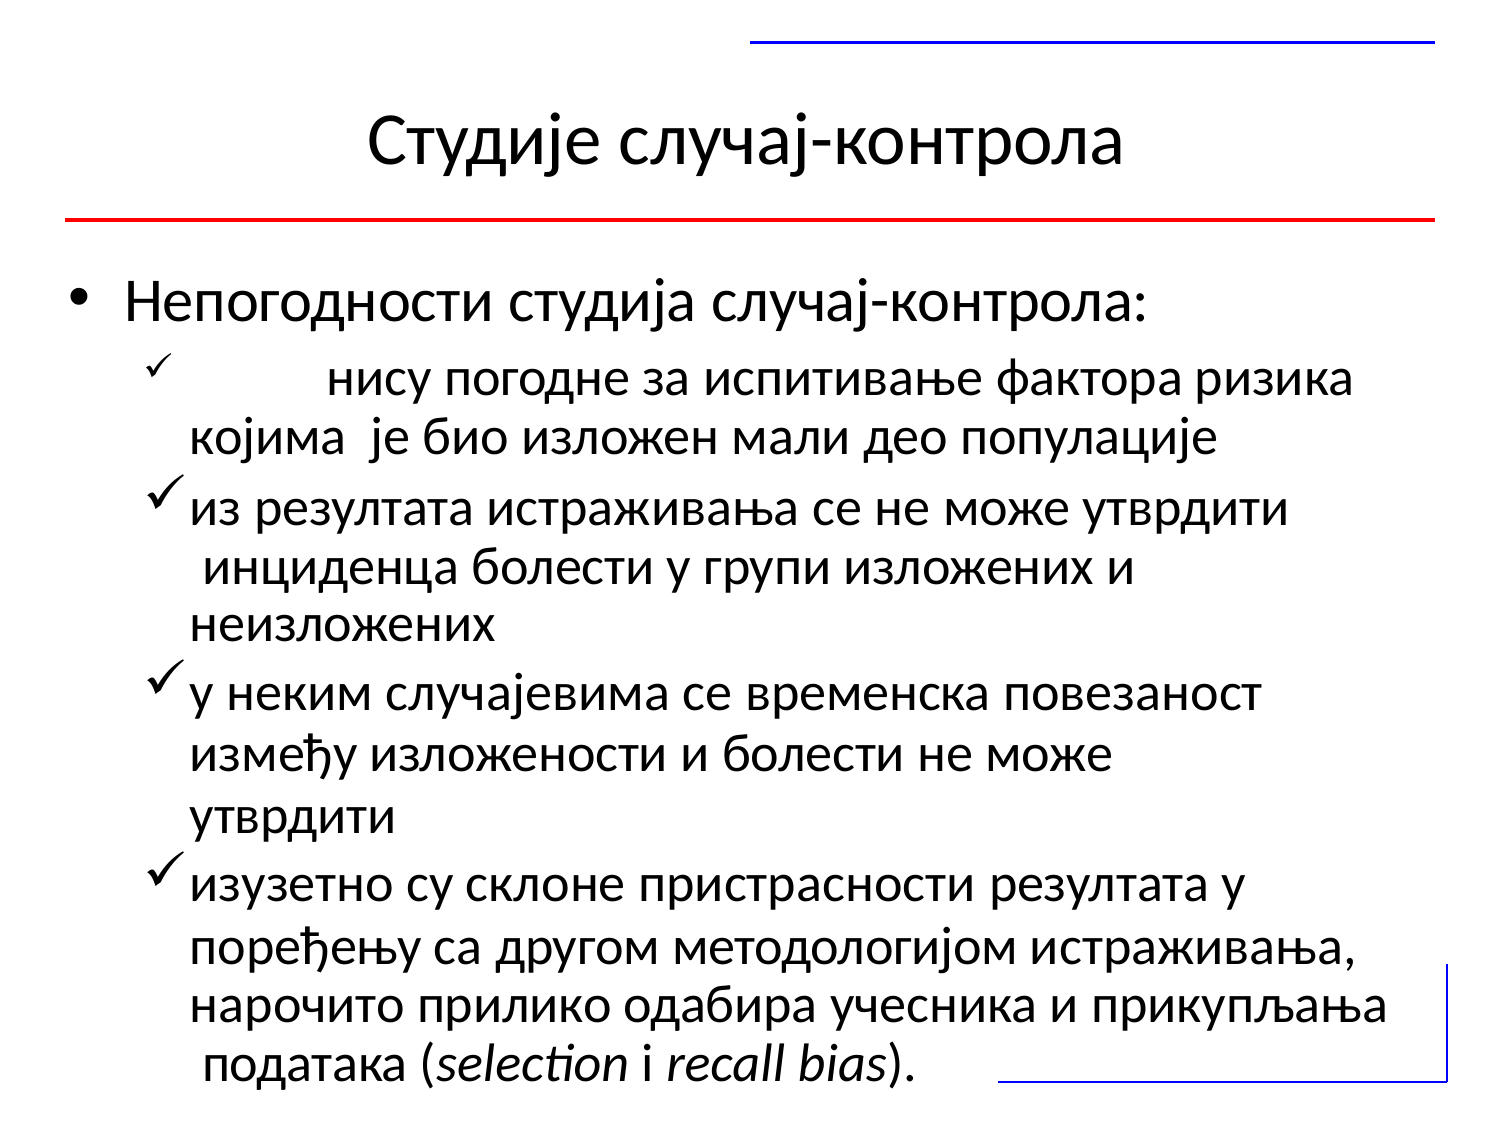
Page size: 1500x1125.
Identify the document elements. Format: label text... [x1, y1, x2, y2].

title Студије случај-контрола [365, 87, 1135, 248]
text_box Непогодности студија случај-контрола: нису погодне за испитивање фактора ризика којима је био изложен мали део популације из резултата истраживања се не може утврдити инциденца болести у групи изложених и неизложених у неким случајевима се временска повезаност између изложености и болести не може утврдити изузетно су склоне пристрасности резултата у поређењу са другом методологијом истраживања, нарочито прилико одабира учесника и прикупљања података (selection i recall bias). [66, 248, 1407, 1093]
